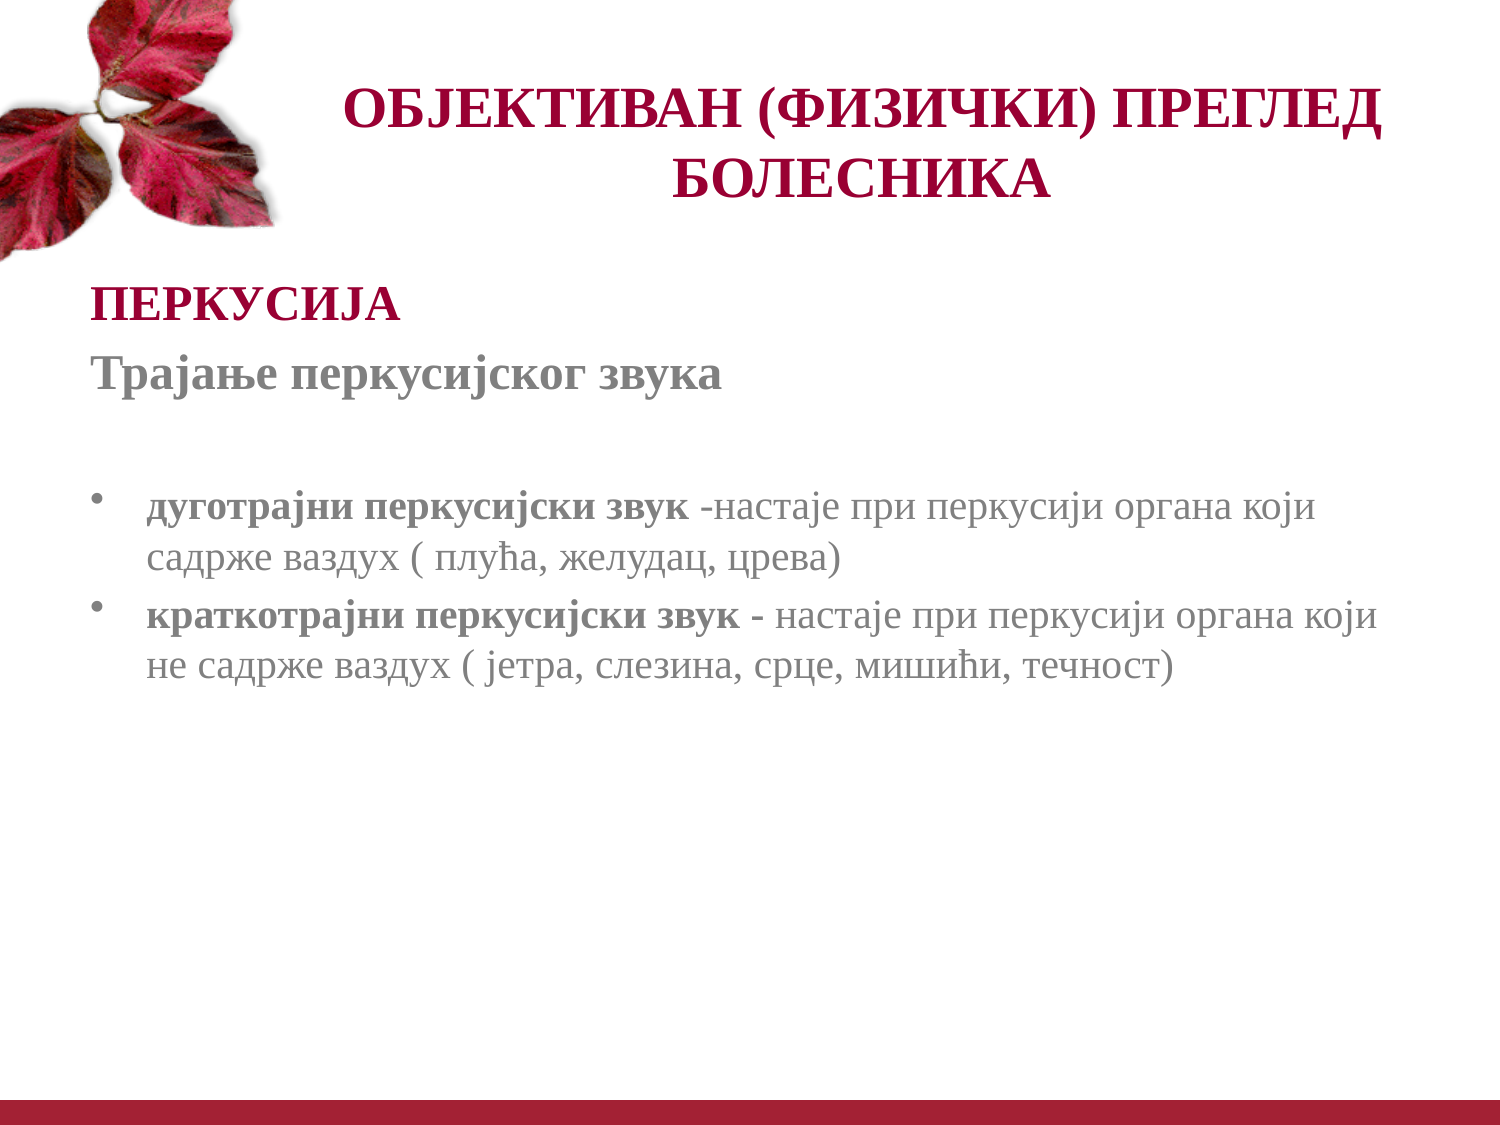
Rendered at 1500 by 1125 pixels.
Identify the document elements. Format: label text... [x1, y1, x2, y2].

list ПЕРКУСИЈА Трајање перкусијског звука дуготрајни перкусијски звук -настаје при перкусији органа који садрже ваздух ( плућа, желудац, црева) краткотрајни перкусијски звук - настаје при перкусији органа који не садрже ваздух ( јетра, слезина, срце, мишићи, течност) [74, 262, 1426, 1006]
picture [0, 0, 295, 273]
title ОБЈЕКТИВАН (ФИЗИЧКИ) ПРЕГЛЕД БОЛЕСНИКА [289, 44, 1436, 233]
